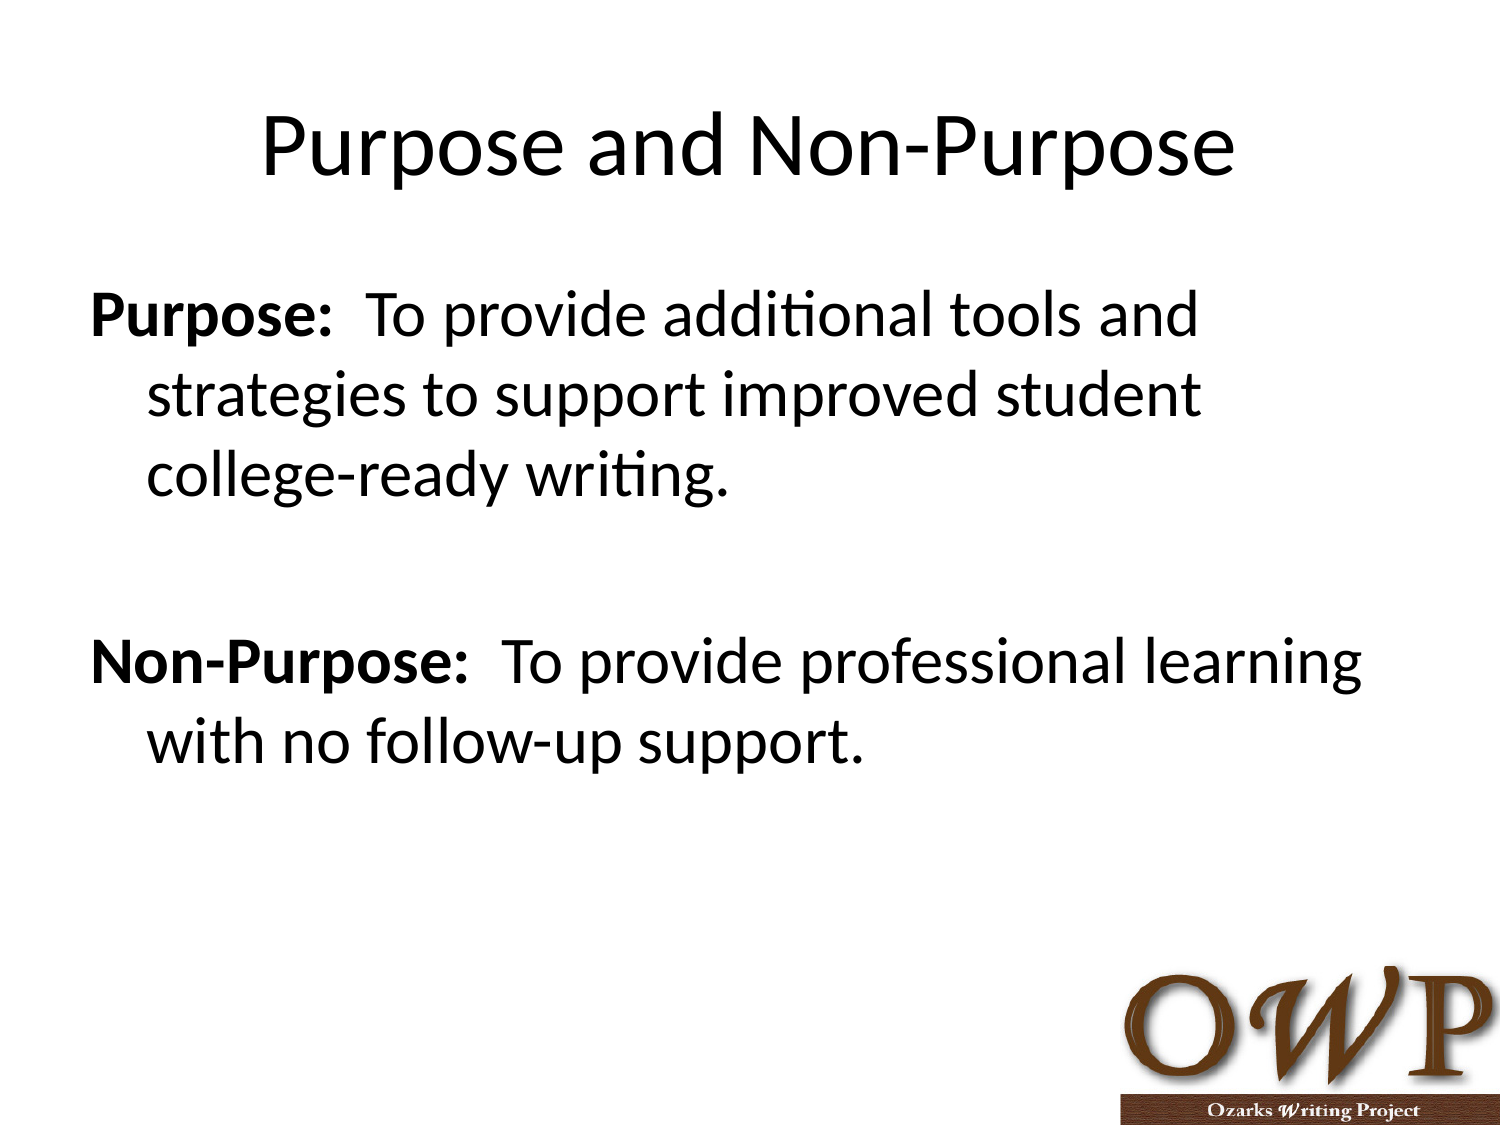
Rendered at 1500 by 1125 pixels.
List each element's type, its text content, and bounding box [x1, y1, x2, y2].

picture [1120, 957, 1500, 1125]
title Purpose and Non-Purpose [74, 44, 1426, 233]
list Purpose: To provide additional tools and strategies to support improved student college-ready writing. Non-Purpose: To provide professional learning with no follow-up support. [74, 262, 1426, 1006]
